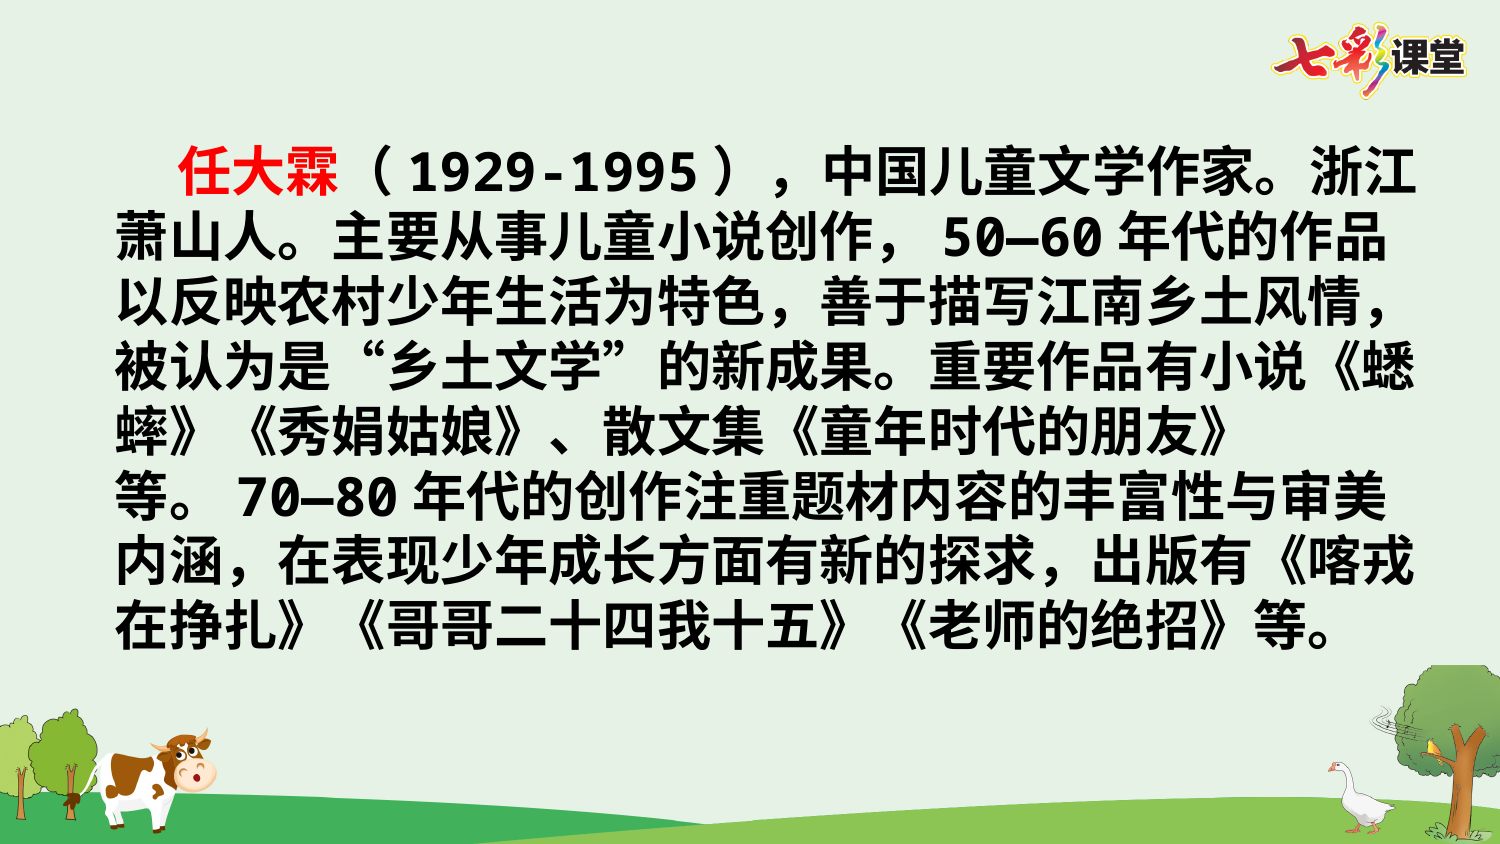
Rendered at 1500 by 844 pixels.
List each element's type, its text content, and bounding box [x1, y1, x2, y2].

picture [0, 0, 1500, 844]
text_box 任大霖（1929-1995），中国儿童文学作家。浙江萧山人。主要从事儿童小说创作，50—60年代的作品以反映农村少年生活为特色，善于描写江南乡土风情，被认为是“乡土文学”的新成果。重要作品有小说《蟋蟀》《秀娟姑娘》、散文集《童年时代的朋友》等。70—80年代的创作注重题材内容的丰富性与审美内涵，在表现少年成长方面有新的探求，出版有《喀戎在挣扎》《哥哥二十四我十五》《老师的绝招》等。 [100, 129, 1436, 665]
